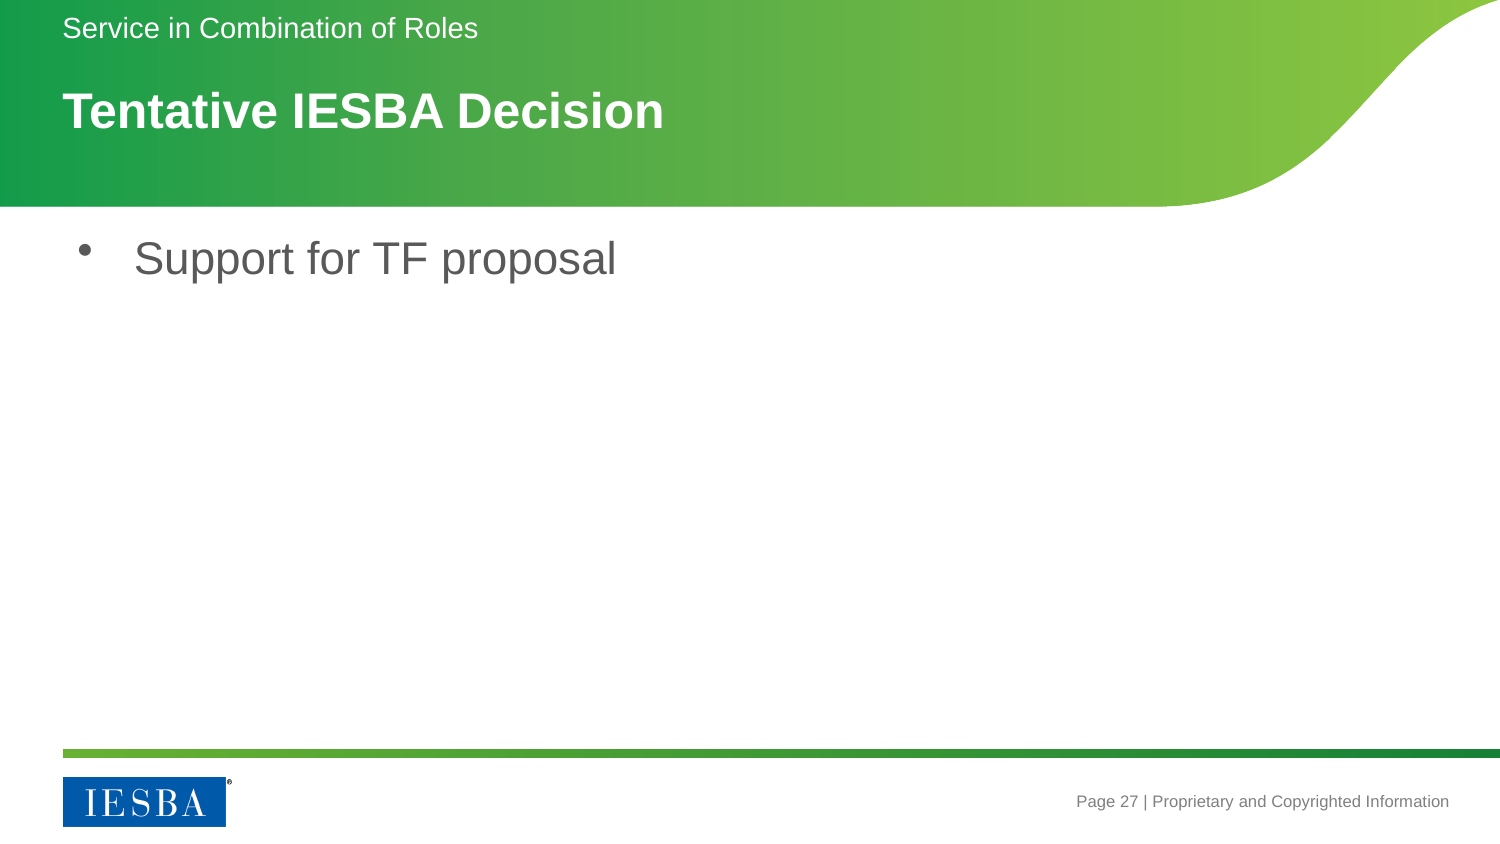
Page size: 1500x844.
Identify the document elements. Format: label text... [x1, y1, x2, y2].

title Tentative IESBA Decision [62, 75, 1300, 142]
list Support for TF proposal [62, 220, 1475, 747]
picture [63, 777, 232, 827]
subtitle Service in Combination of Roles [62, 9, 500, 38]
picture [0, 0, 1500, 207]
